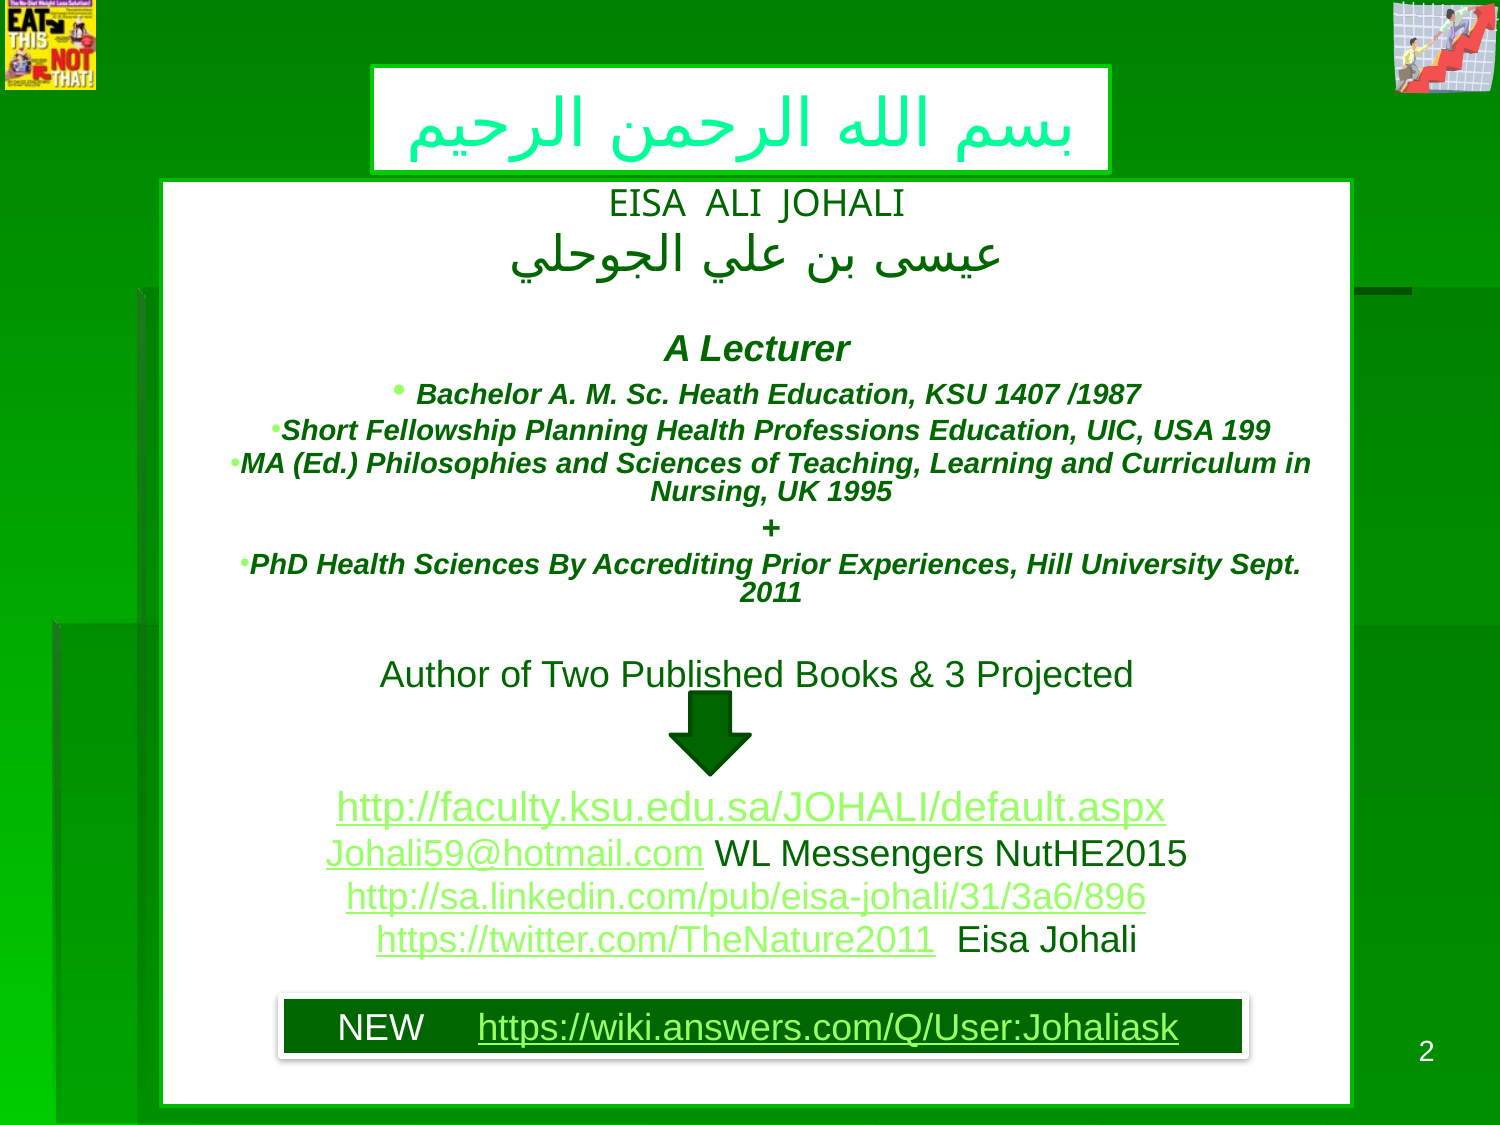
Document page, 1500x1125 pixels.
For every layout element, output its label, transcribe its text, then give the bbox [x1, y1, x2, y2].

text_box [668, 690, 752, 777]
subtitle EISA ALI JOHALI عيسى بن علي الجوحلي A Lecturer Bachelor A. M. Sc. Heath Education, KSU 1407 /1987 Short Fellowship Planning Health Professions Education, UIC, USA 199 MA (Ed.) Philosophies and Sciences of Teaching, Learning and Curriculum in Nursing, UK 1995 + PhD Health Sciences By Accrediting Prior Experiences, Hill University Sept. 2011 Author of Two Published Books & 3 Projected http://faculty.ksu.edu.sa/JOHALI/default.aspx Johali59@hotmail.com WL Messengers NutHE2015 http://sa.linkedin.com/pub/eisa-johali/31/3a6/896 https://twitter.com/TheNature2011 Eisa Johali [159, 178, 1354, 1108]
slide_number 2 [1137, 1024, 1451, 1103]
text_box NEW https://wiki.answers.com/Q/User:Johaliask [278, 993, 1249, 1059]
slide_number CHS465 [162, 1024, 475, 1103]
picture [1393, 0, 1500, 95]
picture [5, 0, 96, 91]
text_box بسم الله الرحمن الرحيم [370, 64, 1112, 175]
